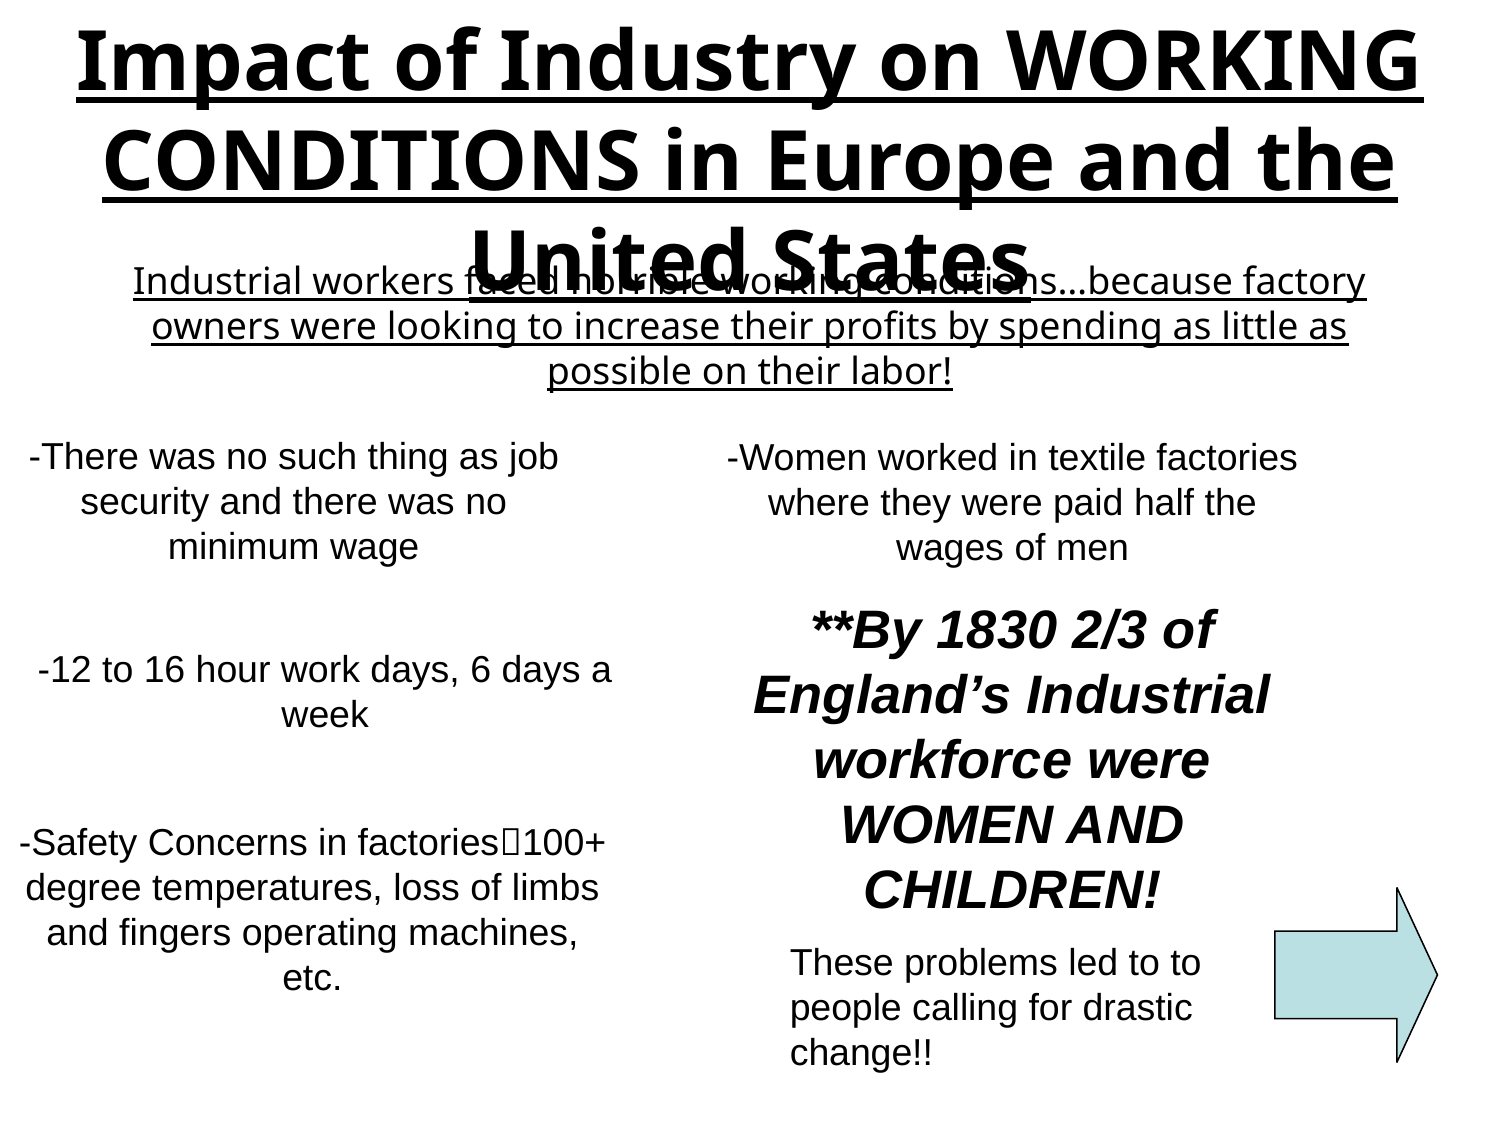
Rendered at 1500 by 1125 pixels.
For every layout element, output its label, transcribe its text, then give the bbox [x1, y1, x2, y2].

text_box -Women worked in textile factories where they were paid half the wages of men **By 1830 2/3 of England’s Industrial workforce were WOMEN AND CHILDREN! [699, 425, 1325, 927]
text_box Industrial workers faced horrible working conditions…because factory owners were looking to increase their profits by spending as little as possible on their labor! [74, 249, 1425, 400]
text_box [1274, 887, 1438, 1063]
text_box These problems led to to people calling for drastic change!! [774, 930, 1250, 1080]
text_box Impact of Industry on WORKING CONDITIONS in Europe and the United States [0, 0, 1500, 315]
text_box -12 to 16 hour work days, 6 days a week [0, 637, 650, 743]
text_box -Safety Concerns in factories100+ degree temperatures, loss of limbs and fingers operating machines, etc. [0, 810, 625, 1006]
text_box -There was no such thing as job security and there was no minimum wage [0, 424, 588, 575]
